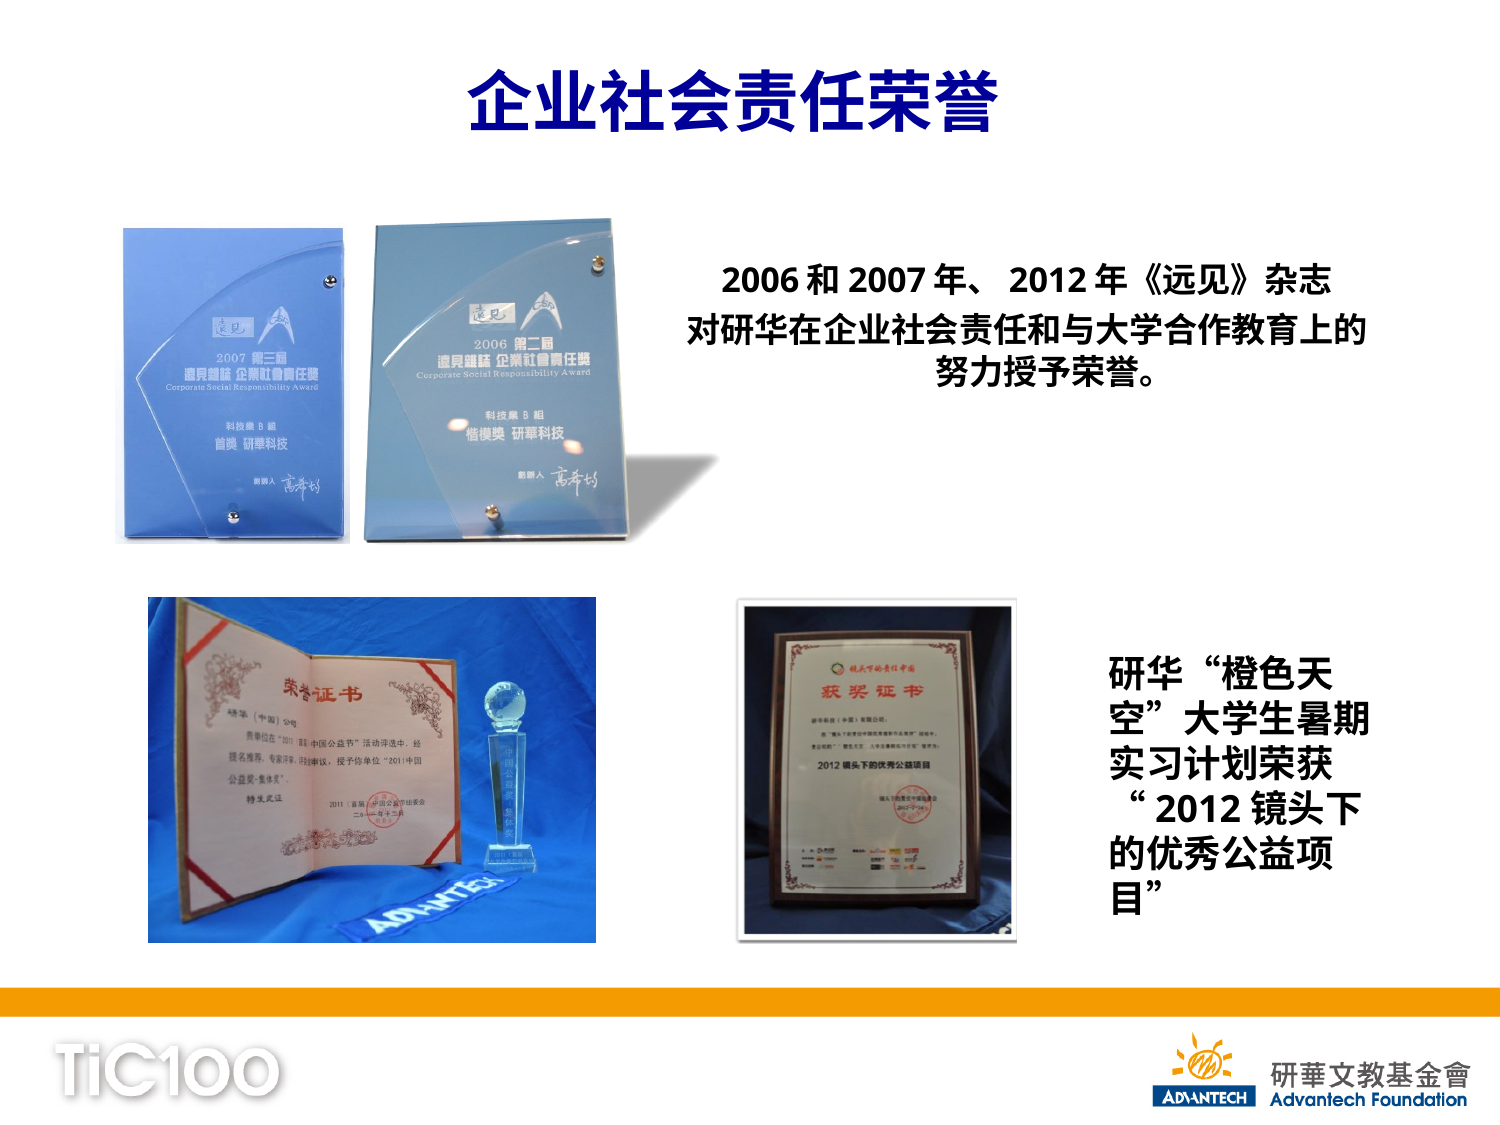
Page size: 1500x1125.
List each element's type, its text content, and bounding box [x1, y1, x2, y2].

picture [148, 597, 596, 943]
title 企业社会责任荣誉 [64, 43, 1402, 157]
text_box 2006和2007年、2012年《远见》杂志 对研华在企业社会责任和与大学合作教育上的努力授予荣誉。 [736, 248, 1391, 401]
picture [115, 223, 350, 545]
picture [734, 596, 1017, 944]
text_box 研华“橙色天空”大学生暑期实习计划荣获“2012镜头下的优秀公益项目” [1093, 642, 1402, 927]
picture [0, 988, 1500, 1125]
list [363, 212, 732, 547]
